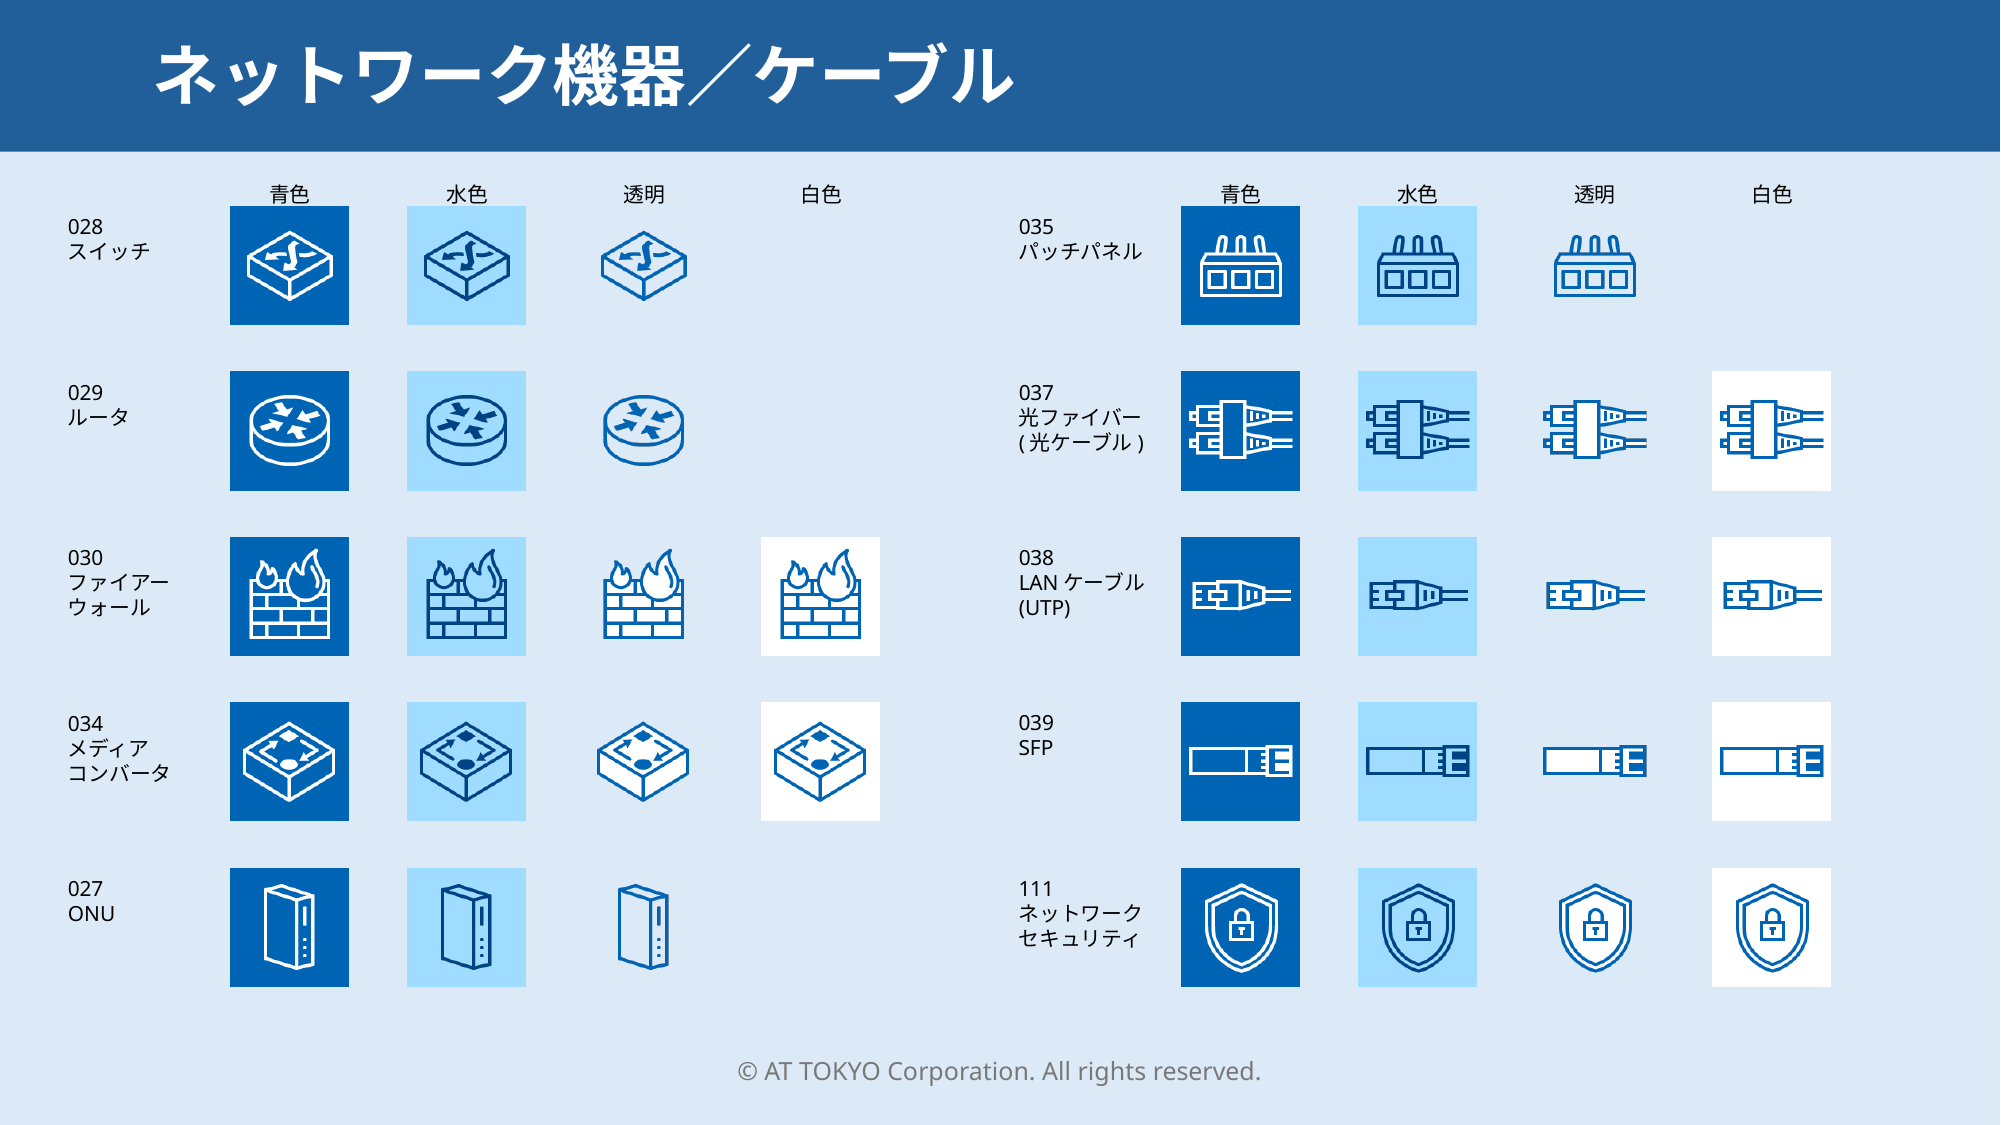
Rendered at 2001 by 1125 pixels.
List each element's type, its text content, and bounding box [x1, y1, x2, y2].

picture [584, 206, 704, 326]
picture [1180, 206, 1300, 326]
picture [584, 702, 704, 822]
picture [1357, 867, 1477, 987]
picture [1712, 702, 1832, 822]
picture [761, 702, 881, 822]
picture [406, 702, 527, 822]
picture [406, 867, 527, 987]
picture [1180, 371, 1300, 491]
picture [584, 867, 704, 987]
picture [229, 206, 349, 326]
text_box 029 ルータ [53, 371, 172, 437]
picture [406, 206, 527, 326]
picture [1712, 867, 1832, 987]
picture [1712, 371, 1832, 491]
text_box 035 パッチパネル [1003, 206, 1161, 272]
picture [584, 536, 704, 656]
title ネットワーク機器／ケーブル [137, 23, 1863, 135]
picture [1357, 371, 1477, 491]
picture [1712, 536, 1832, 656]
text_box 037 光ファイバー(光ケーブル) [1003, 372, 1161, 462]
text_box 039 SFP [1003, 702, 1122, 768]
text_box 111 ネットワーク セキュリティ [1003, 868, 1180, 958]
picture [1357, 536, 1477, 656]
picture [761, 536, 881, 656]
footer © AT TOKYO Corporation. All rights reserved. [662, 1042, 1338, 1103]
picture [406, 371, 527, 491]
picture [1357, 206, 1477, 326]
picture [1180, 867, 1300, 987]
picture [229, 702, 349, 822]
picture [1180, 702, 1300, 822]
picture [1180, 536, 1300, 656]
picture [1534, 536, 1654, 656]
picture [1534, 206, 1654, 326]
text_box 027 ONU [53, 868, 172, 933]
picture [1534, 867, 1654, 987]
picture [229, 536, 349, 656]
text_box 038 LANケーブル(UTP) [1003, 537, 1161, 628]
picture [229, 867, 349, 987]
picture [1534, 702, 1654, 822]
text_box 034 メディア コンバータ [53, 702, 190, 793]
picture [406, 536, 527, 656]
text_box 030 ファイアーウォール [53, 537, 190, 628]
picture [1357, 702, 1477, 822]
picture [229, 371, 349, 491]
picture [584, 371, 704, 491]
picture [1534, 371, 1654, 491]
text_box 028 スイッチ [53, 206, 172, 272]
